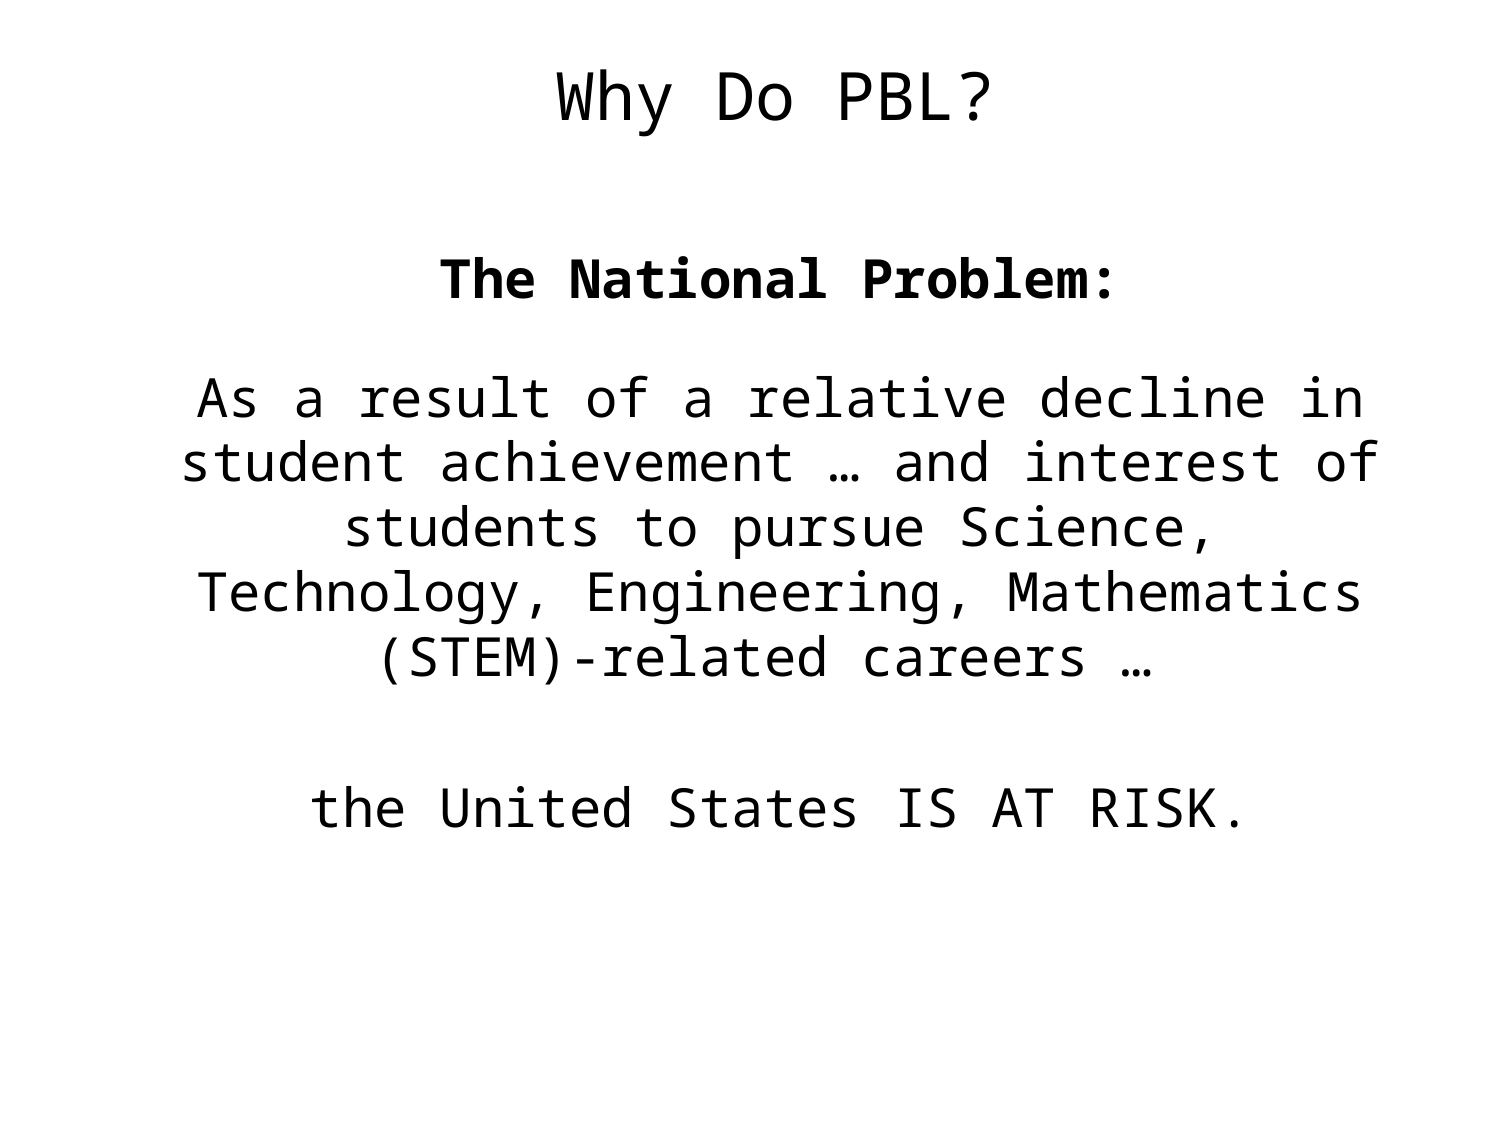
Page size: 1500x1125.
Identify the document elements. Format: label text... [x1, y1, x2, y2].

title Why Do PBL? [125, 0, 1425, 188]
list The National Problem: As a result of a relative decline in student achievement … and interest of students to pursue Science, Technology, Engineering, Mathematics (STEM)-related careers … the United States IS AT RISK. [150, 237, 1412, 849]
